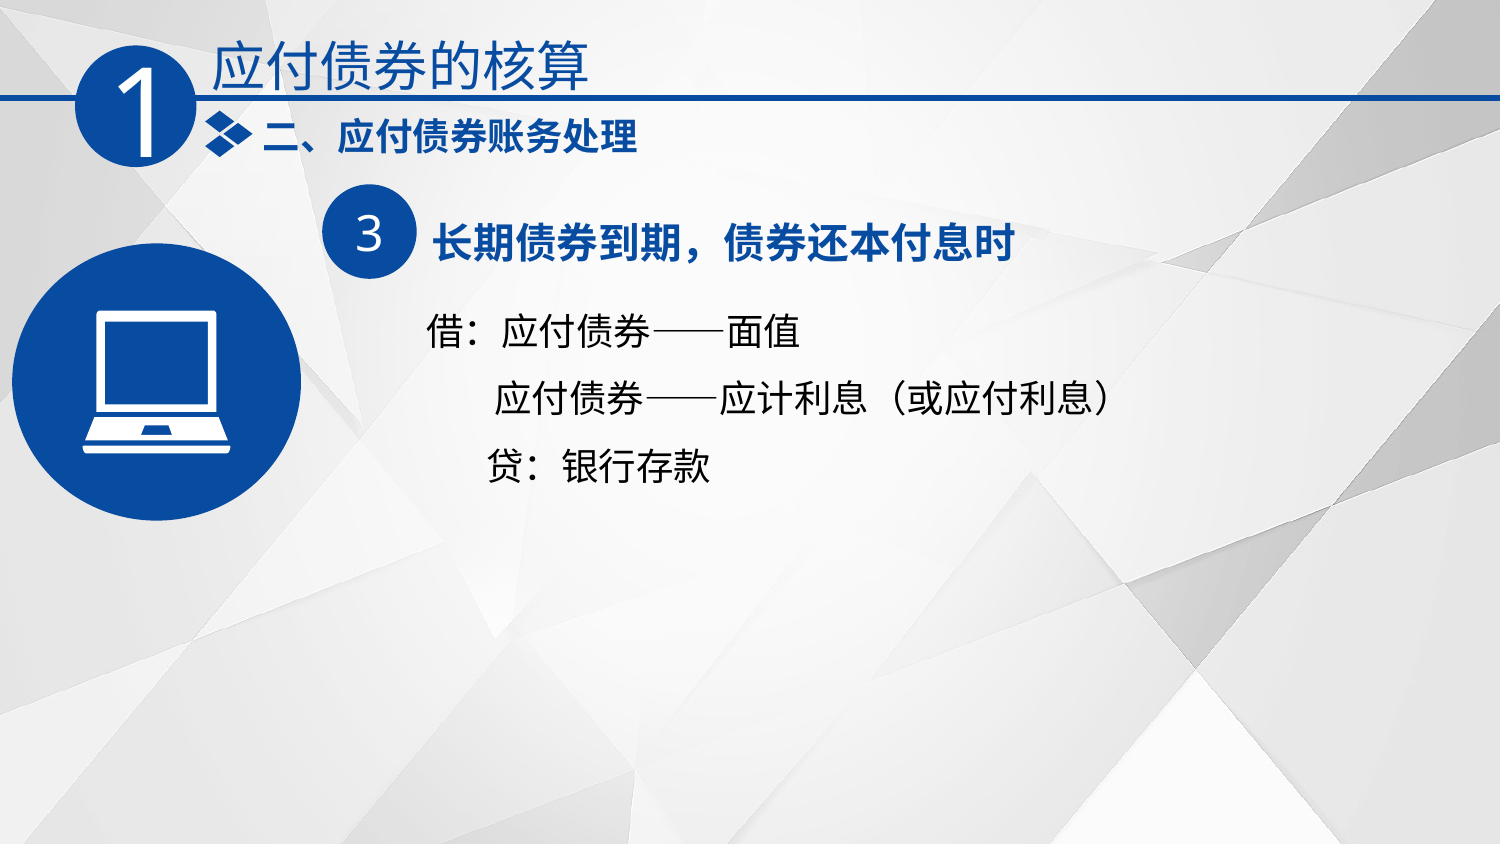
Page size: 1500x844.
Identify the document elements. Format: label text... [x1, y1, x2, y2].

text_box 1 [84, 45, 203, 97]
text_box [205, 135, 235, 158]
text_box 二、应付债券账务处理 [250, 107, 651, 164]
text_box 应付债券的核算 [198, 37, 817, 92]
text_box 借：应付债券——面值 应付债券——应计利息（或应付利息） 贷：银行存款 [411, 277, 1417, 496]
text_box 长期债券到期，债券还本付息时 [416, 184, 1495, 275]
text_box 3 [322, 184, 416, 279]
picture [0, 0, 1500, 95]
text_box [205, 110, 235, 133]
text_box [75, 74, 84, 97]
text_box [11, 243, 302, 521]
text_box [223, 122, 253, 145]
text_box [75, 107, 84, 138]
text_box 1 [84, 107, 203, 171]
picture [0, 101, 1500, 844]
